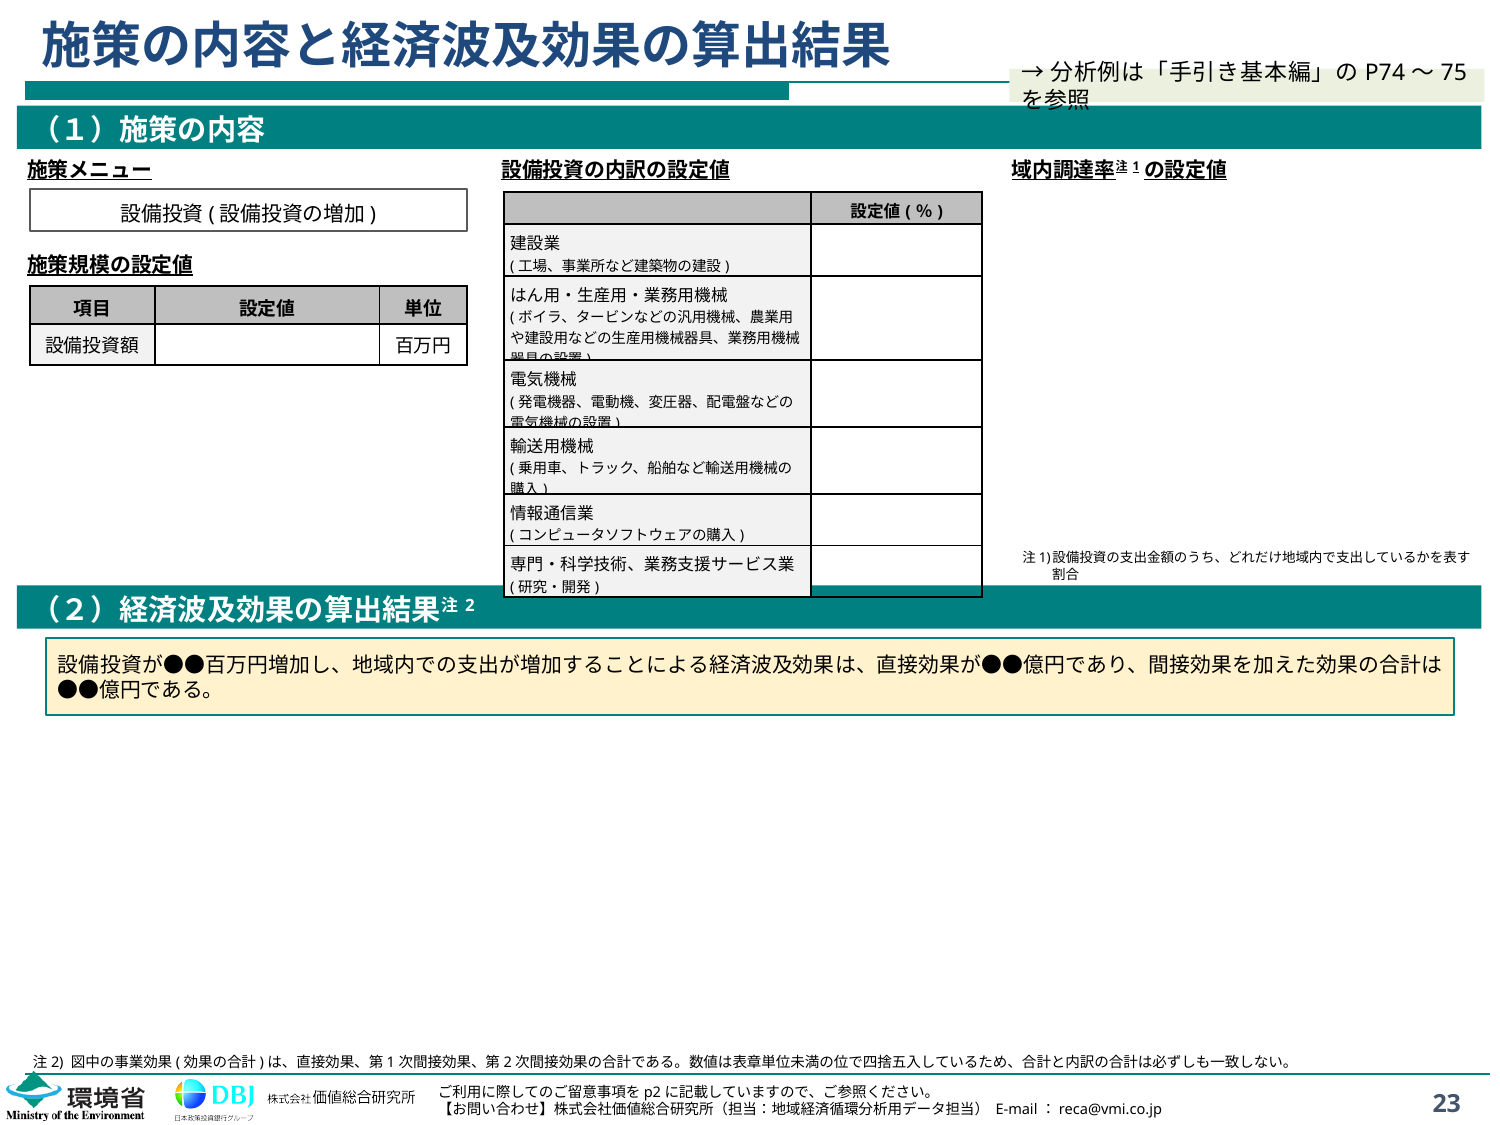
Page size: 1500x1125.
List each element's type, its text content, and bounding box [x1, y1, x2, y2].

text_box 設備投資(設備投資の増加) [29, 189, 467, 231]
text_box （２）経済波及効果の算出結果注2 [16, 585, 1482, 629]
table_cell はん用・生産用・業務用機械 (ボイラ、タービンなどの汎用機械、農業用や建設用などの生産用機械器具、業務用機械器具の設置) [505, 277, 810, 359]
table_cell 設備投資額 [31, 325, 154, 364]
table_cell [812, 361, 981, 426]
text_box （１）施策の内容 [16, 105, 1482, 149]
title 施策の内容と経済波及効果の算出結果 [25, 0, 1355, 82]
text_box 設備投資の内訳の設定値 [501, 156, 886, 182]
table_cell [812, 546, 981, 596]
slide_number 23 [1393, 1079, 1500, 1122]
table_header 単位 [380, 287, 466, 323]
table_cell 情報通信業 (コンピュータソフトウェアの購入) [505, 495, 810, 545]
table_header 設定値(％) [812, 193, 981, 223]
table_cell 輸送用機械 (乗用車、トラック、船舶など輸送用機械の購入) [505, 428, 810, 493]
table_cell 電気機械 (発電機器、電動機、変圧器、配電盤などの電気機械の設置) [505, 361, 810, 426]
table_header 項目 [31, 287, 154, 323]
picture [2, 1071, 148, 1125]
text_box 施策メニュー [27, 156, 175, 182]
text_box 注2) 図中の事業効果(効果の合計)は、直接効果、第1次間接効果、第2次間接効果の合計である。数値は表章単位未満の位で四捨五入しているため、合計と内訳の合計は必ずしも一致しない。 [33, 1050, 1451, 1071]
table_cell [812, 495, 981, 545]
table_cell [156, 325, 379, 364]
text_box 設備投資が●●百万円増加し、地域内での支出が増加することによる経済波及効果は、直接効果が●●億円であり、間接効果を加えた効果の合計は●●億円である。 [46, 638, 1454, 715]
picture [171, 1075, 419, 1125]
table_cell 建設業 (工場、事業所など建築物の建設) [505, 225, 810, 275]
table_cell [812, 225, 981, 275]
text_box 施策規模の設定値 [27, 251, 264, 277]
table_header 設定値 [156, 287, 379, 323]
table_cell [812, 277, 981, 359]
table_cell 百万円 [380, 325, 466, 364]
text_box →分析例は「手引き基本編」のP74～75を参照 [1009, 68, 1485, 102]
table_header [505, 193, 810, 223]
text_box 域内調達率注1の設定値 [1011, 156, 1308, 182]
table_cell 専門・科学技術、業務支援サービス業 (研究・開発) [505, 546, 810, 596]
text_box 注1) 設備投資の支出金額のうち、どれだけ地域内で支出しているかを表す割合 [1022, 553, 1471, 578]
table_cell [812, 428, 981, 493]
